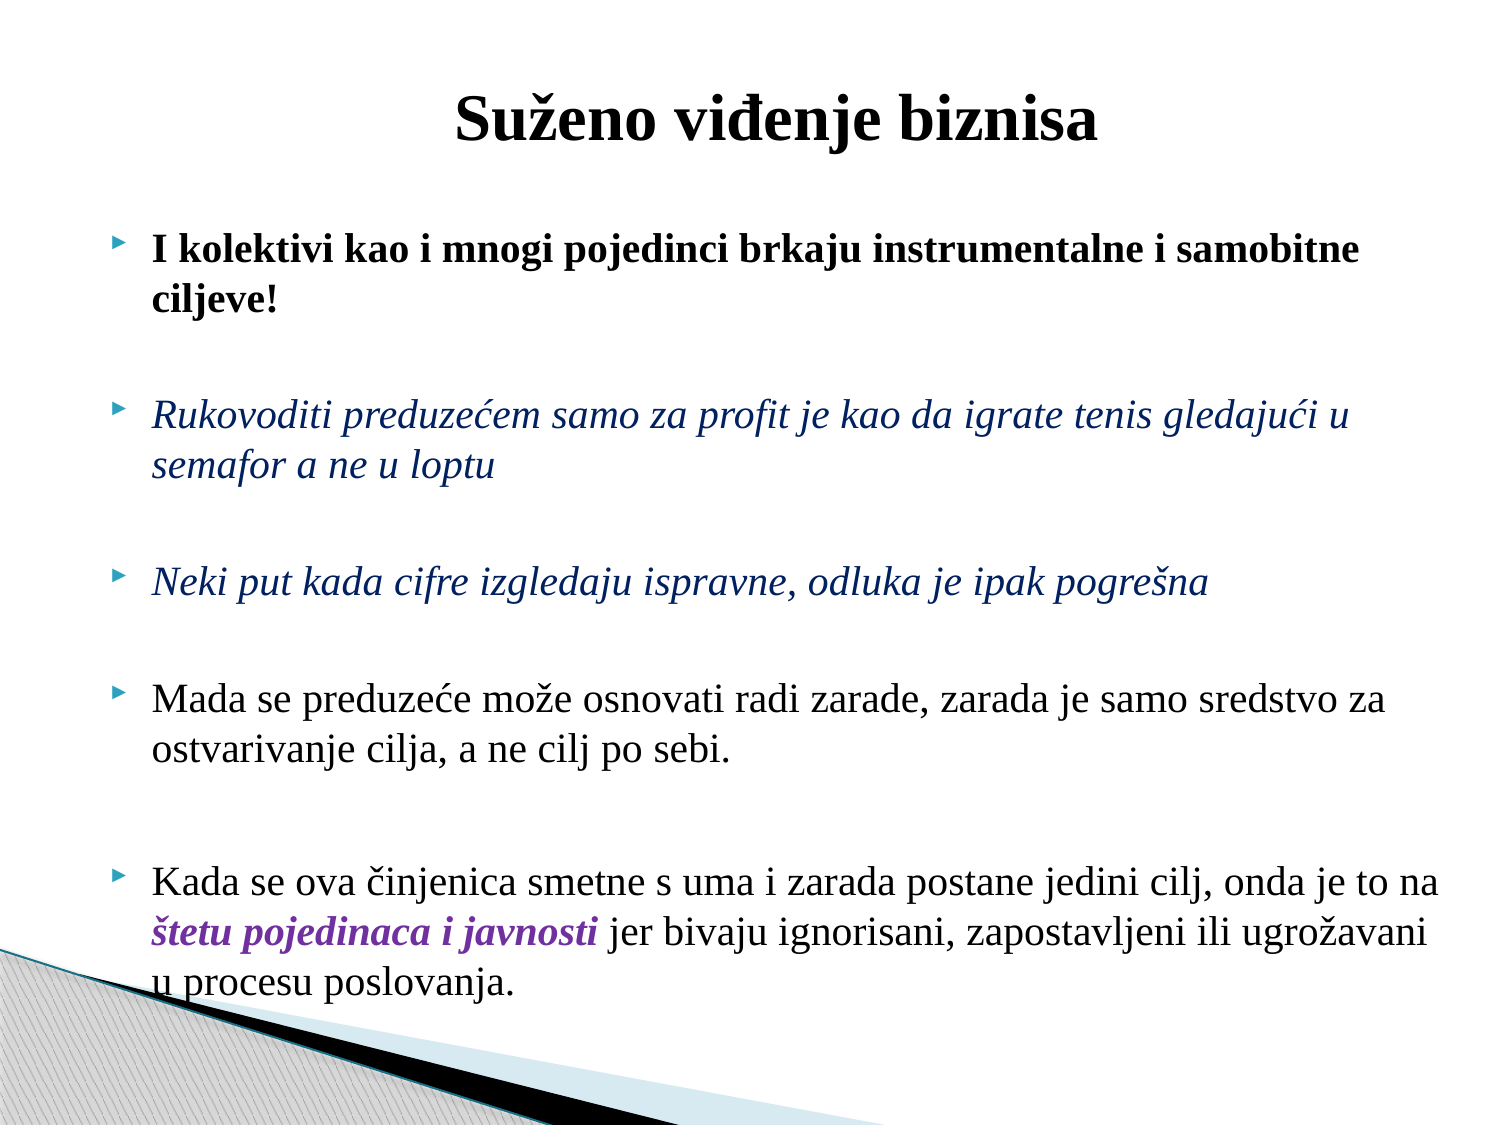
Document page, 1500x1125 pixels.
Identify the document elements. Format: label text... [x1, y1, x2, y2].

list Suženo viđenje biznisa I kolektivi kao i mnogi pojedinci brkaju instrumentalne i samobitne ciljeve! Rukovoditi preduzećem samo za profit je kao da igrate tenis gledajući u semafor a ne u loptu Neki put kada cifre izgledaju ispravne, odluka je ipak pogrešna Mada se preduzeće može osnovati radi zarade, zarada je samo sredstvo za ostvarivanje cilja, a ne cilj po sebi. Kada se ova činjenica smetne s uma i zarada postane jedini cilj, onda je to na štetu pojedinaca i javnosti jer bivaju ignorisani, zapostavljeni ili ugrožavani u procesu poslovanja. [76, 66, 1460, 1012]
